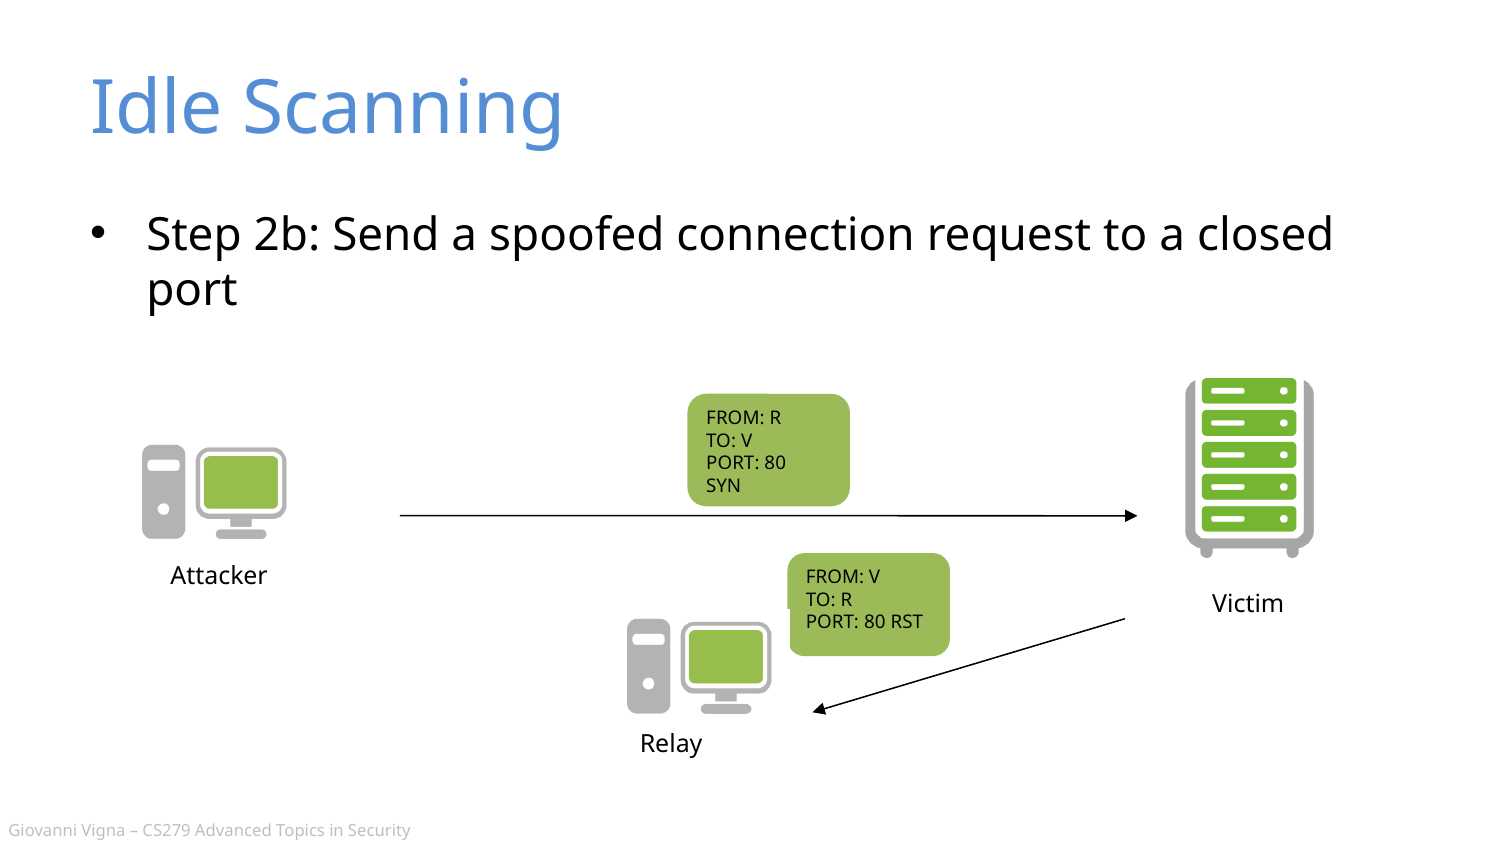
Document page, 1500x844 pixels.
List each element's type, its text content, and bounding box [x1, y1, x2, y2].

text_box FROM: V TO: R PORT: 80 RST [787, 553, 950, 657]
list Step 2b: Send a spoofed connection request to a closed port [75, 196, 1425, 813]
title Idle Scanning [75, 33, 1425, 175]
picture [123, 435, 305, 554]
text_box Attacker [156, 563, 282, 597]
text_box Victim [1198, 581, 1298, 625]
picture [607, 609, 790, 728]
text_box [812, 618, 1126, 713]
picture [1173, 377, 1325, 560]
text_box FROM: R TO: V PORT: 80 SYN [687, 393, 850, 507]
text_box Relay [626, 735, 716, 765]
